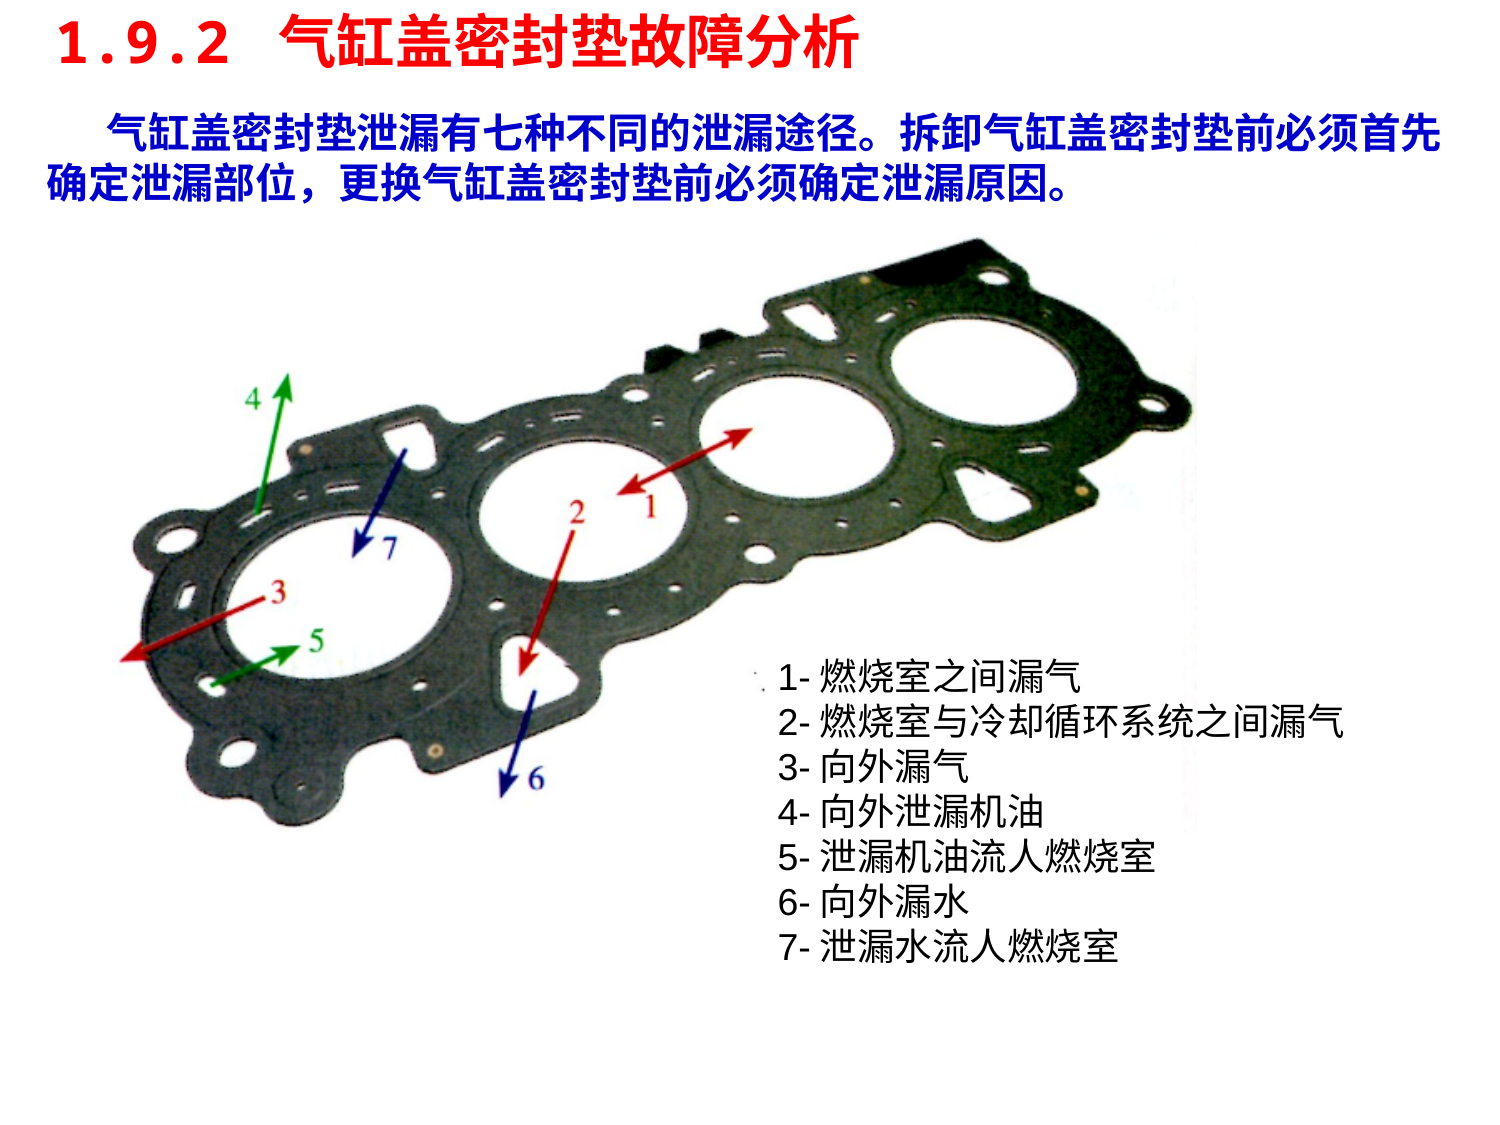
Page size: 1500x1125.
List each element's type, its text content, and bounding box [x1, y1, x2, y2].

picture [112, 233, 1198, 834]
text_box 气缸盖密封垫泄漏有七种不同的泄漏途径。拆卸气缸盖密封垫前必须首先确定泄漏部位，更换气缸盖密封垫前必须确定泄漏原因。 [31, 99, 1468, 215]
text_box 1-燃烧室之间漏气 2-燃烧室与冷却循环系统之间漏气 3-向外漏气 4-向外泄漏机油 5-泄漏机油流人燃烧室 6-向外漏水 7-泄漏水流人燃烧室 [762, 645, 1402, 975]
text_box 1.9.2 气缸盖密封垫故障分析 [54, 10, 1070, 114]
